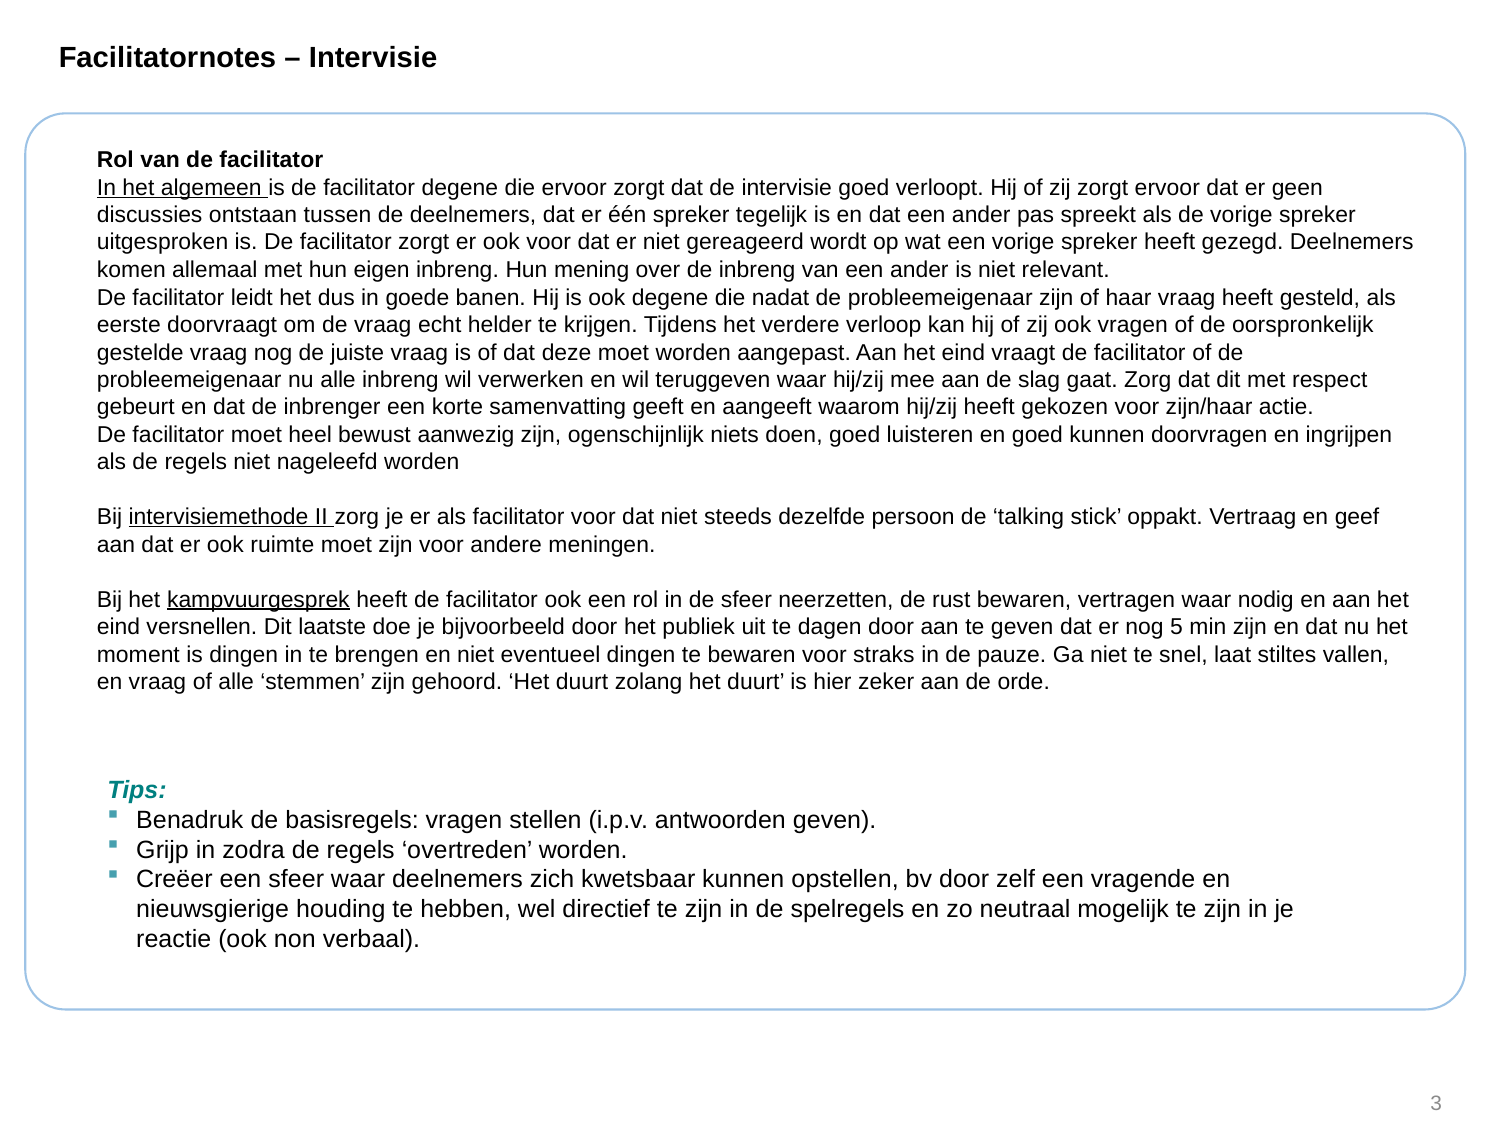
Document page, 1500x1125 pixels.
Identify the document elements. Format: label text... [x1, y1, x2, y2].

slide_number 3 [1430, 1089, 1466, 1116]
text_box Rol van de facilitator In het algemeen is de facilitator degene die ervoor zorgt dat de intervisie goed verloopt. Hij of zij zorgt ervoor dat er geen discussies ontstaan tussen de deelnemers, dat er één spreker tegelijk is en dat een ander pas spreekt als de vorige spreker uitgesproken is. De facilitator zorgt er ook voor dat er niet gereageerd wordt op wat een vorige spreker heeft gezegd. Deelnemers komen allemaal met hun eigen inbreng. Hun mening over de inbreng van een ander is niet relevant. De facilitator leidt het dus in goede banen. Hij is ook degene die nadat de probleemeigenaar zijn of haar vraag heeft gesteld, als eerste doorvraagt om de vraag echt helder te krijgen. Tijdens het verdere verloop kan hij of zij ook vragen of de oorspronkelijk gestelde vraag nog de juiste vraag is of dat deze moet worden aangepast. Aan het eind vraagt de facilitator of de probleemeigenaar nu alle inbreng wil verwerken en wil teruggeven waar hij/zij mee aan de slag gaat. Zorg dat dit met respect gebeurt en dat de inbrenger een korte samenvatting geeft en aangeeft waarom hij/zij heeft gekozen voor zijn/haar actie. De facilitator moet heel bewust aanwezig zijn, ogenschijnlijk niets doen, goed luisteren en goed kunnen doorvragen en ingrijpen als de regels niet nageleefd worden Bij intervisiemethode II zorg je er als facilitator voor dat niet steeds dezelfde persoon de ‘talking stick’ oppakt. Vertraag en geef aan dat er ook ruimte moet zijn voor andere meningen. Bij het kampvuurgesprek heeft de facilitator ook een rol in de sfeer neerzetten, de rust bewaren, vertragen waar nodig en aan het eind versnellen. Dit laatste doe je bijvoorbeeld door het publiek uit te dagen door aan te geven dat er nog 5 min zijn en dat nu het moment is dingen in te brengen en niet eventueel dingen te bewaren voor straks in de pauze. Ga niet te snel, laat stiltes vallen, en vraag of alle ‘stemmen’ zijn gehoord. ‘Het duurt zolang het duurt’ is hier zeker aan de orde. [82, 137, 1431, 702]
text_box Tips: Benadruk de basisregels: vragen stellen (i.p.v. antwoorden geven). Grijp in zodra de regels ‘overtreden’ worden. Creëer een sfeer waar deelnemers zich kwetsbaar kunnen opstellen, bv door zelf een vragende en nieuwsgierige houding te hebben, wel directief te zijn in de spelregels en zo neutraal mogelijk te zijn in je reactie (ook non verbaal). [92, 765, 1393, 961]
text_box [25, 113, 1466, 1010]
title Facilitatornotes – Intervisie [58, 38, 1285, 75]
